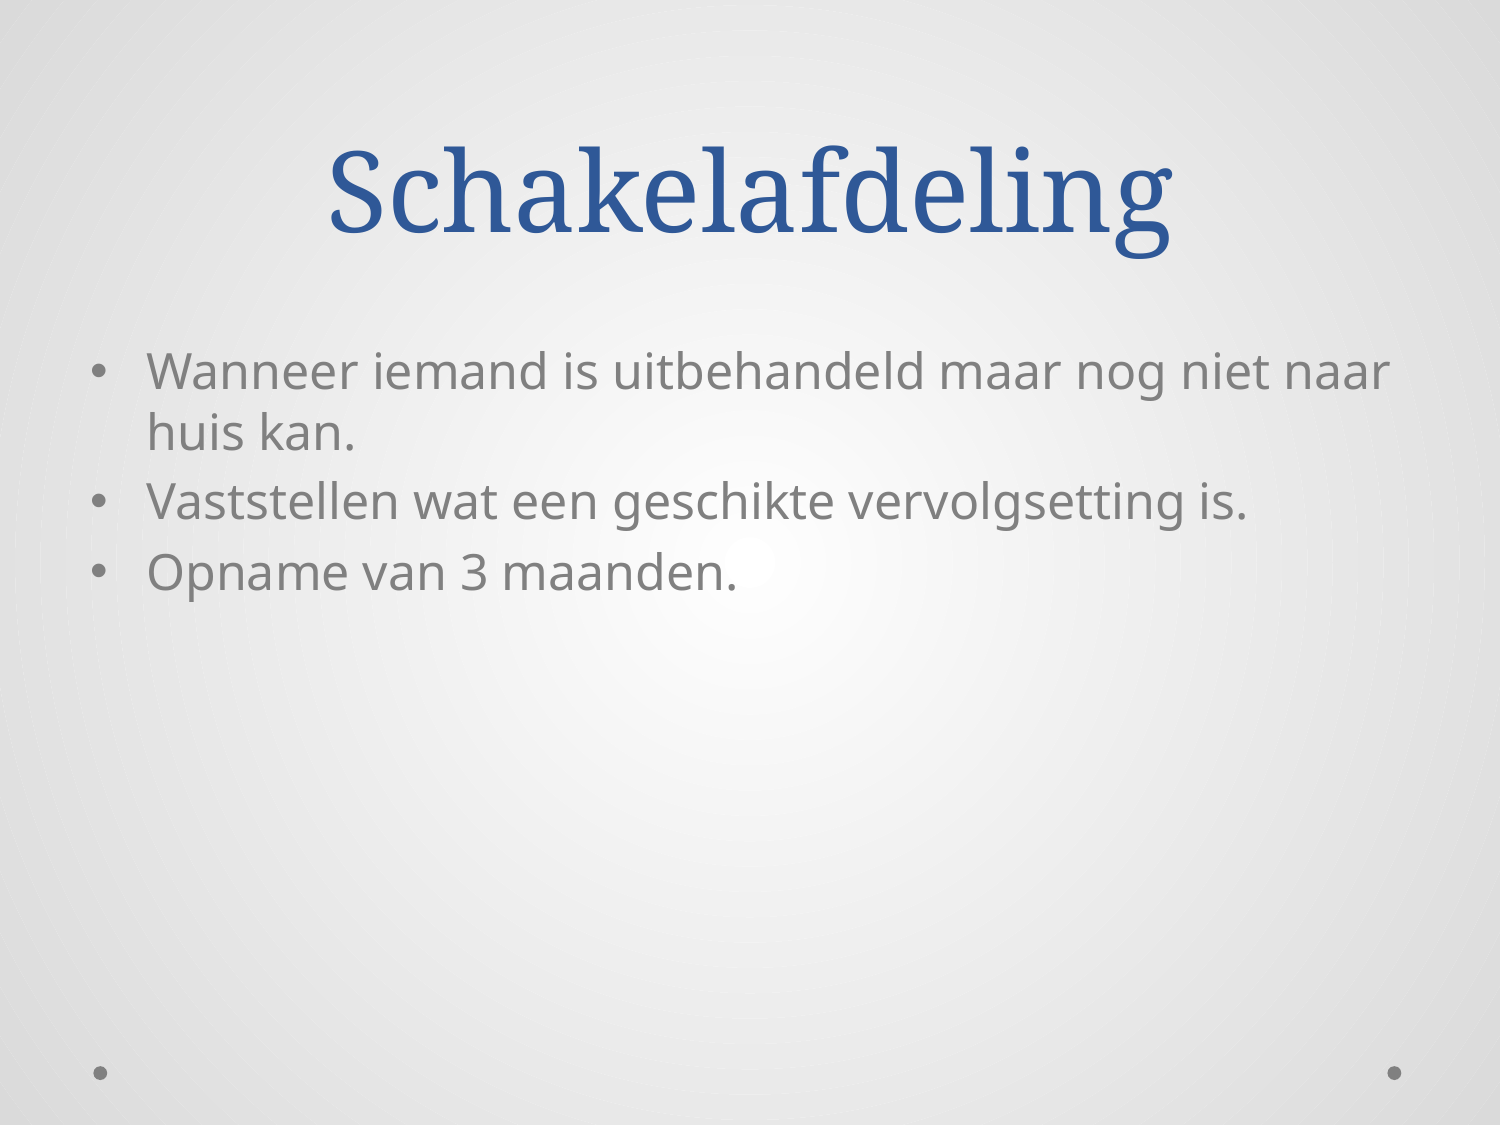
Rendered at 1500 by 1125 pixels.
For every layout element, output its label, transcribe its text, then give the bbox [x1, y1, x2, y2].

list Wanneer iemand is uitbehandeld maar nog niet naar huis kan. Vaststellen wat een geschikte vervolgsetting is. Opname van 3 maanden. [75, 262, 1425, 1005]
title Schakelafdeling [75, 0, 1425, 262]
